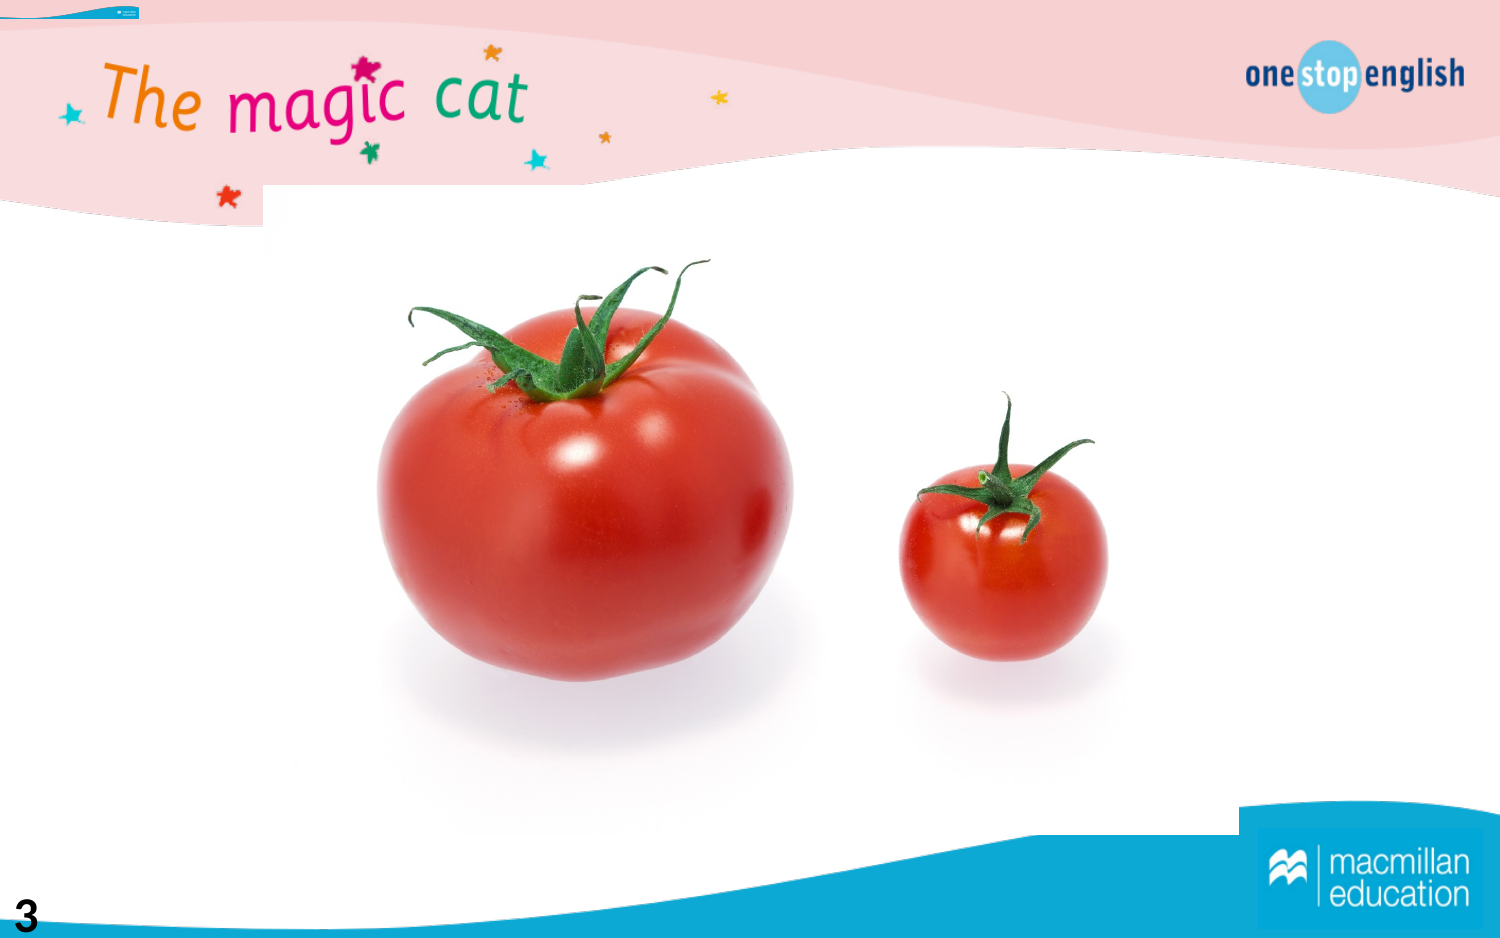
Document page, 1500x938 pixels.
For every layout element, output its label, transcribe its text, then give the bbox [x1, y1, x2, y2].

picture [263, 184, 1239, 836]
footer 3 [0, 887, 475, 938]
